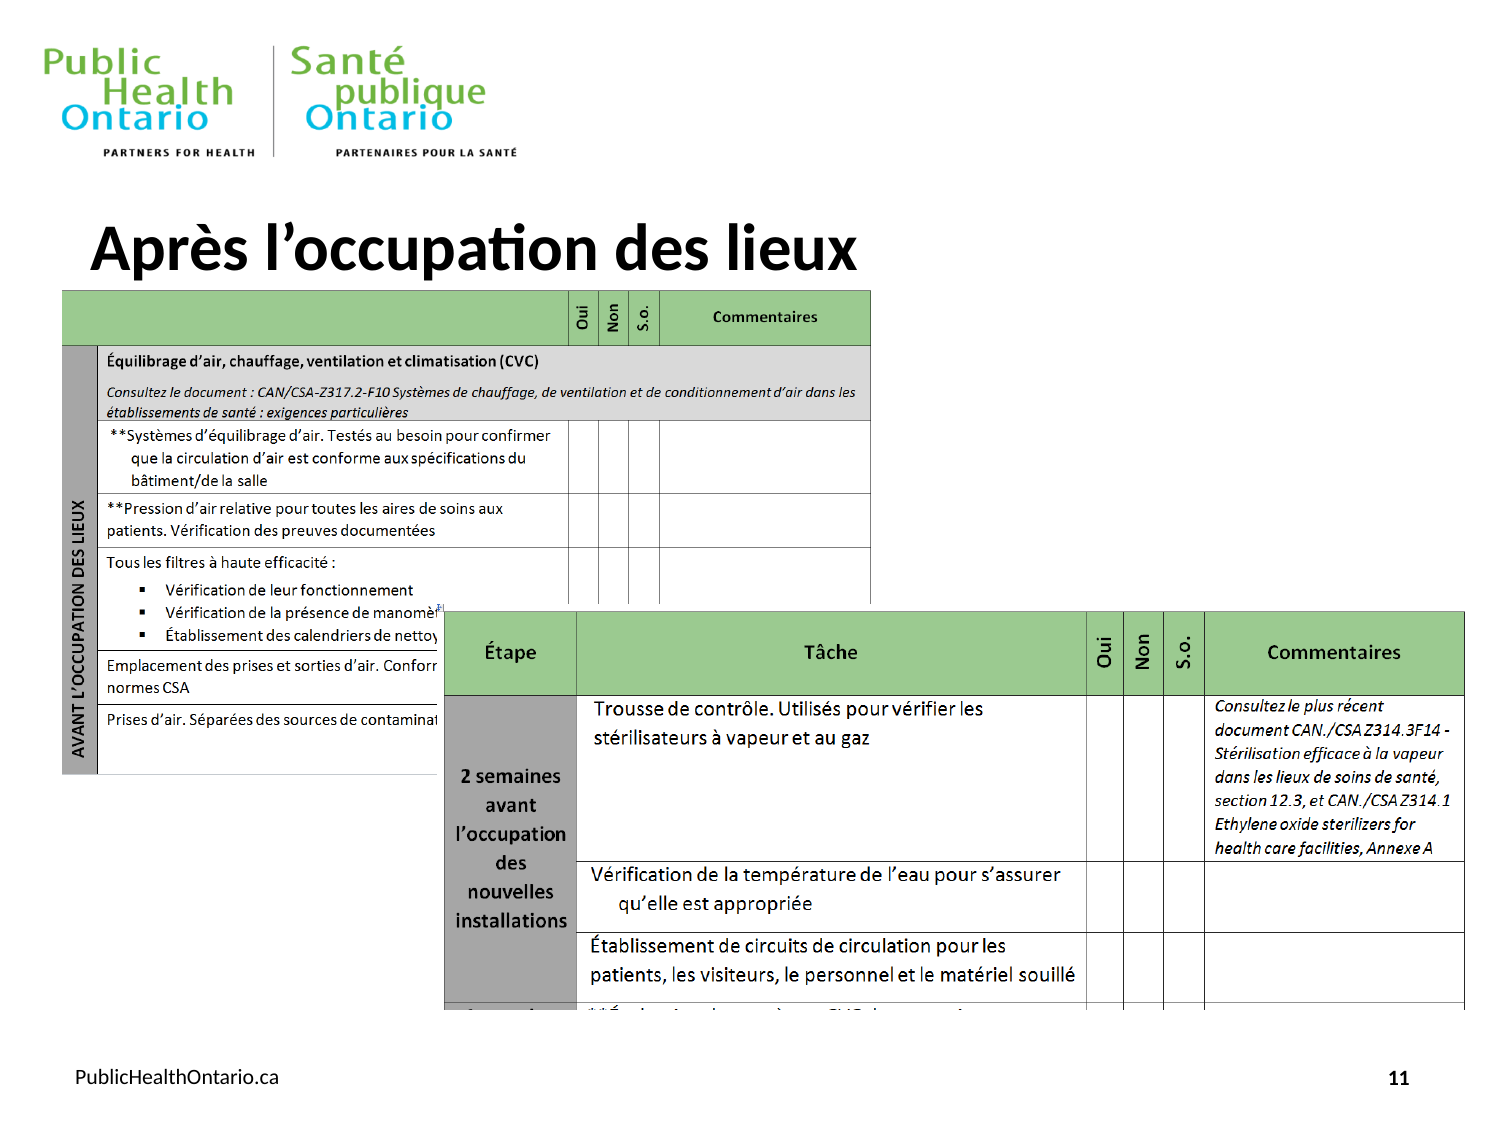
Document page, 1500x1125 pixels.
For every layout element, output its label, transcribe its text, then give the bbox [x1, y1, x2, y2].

picture [37, 37, 525, 165]
slide_number 11 [1287, 1057, 1425, 1096]
title Après l’occupation des lieux [75, 187, 1425, 300]
picture [61, 286, 1478, 1011]
